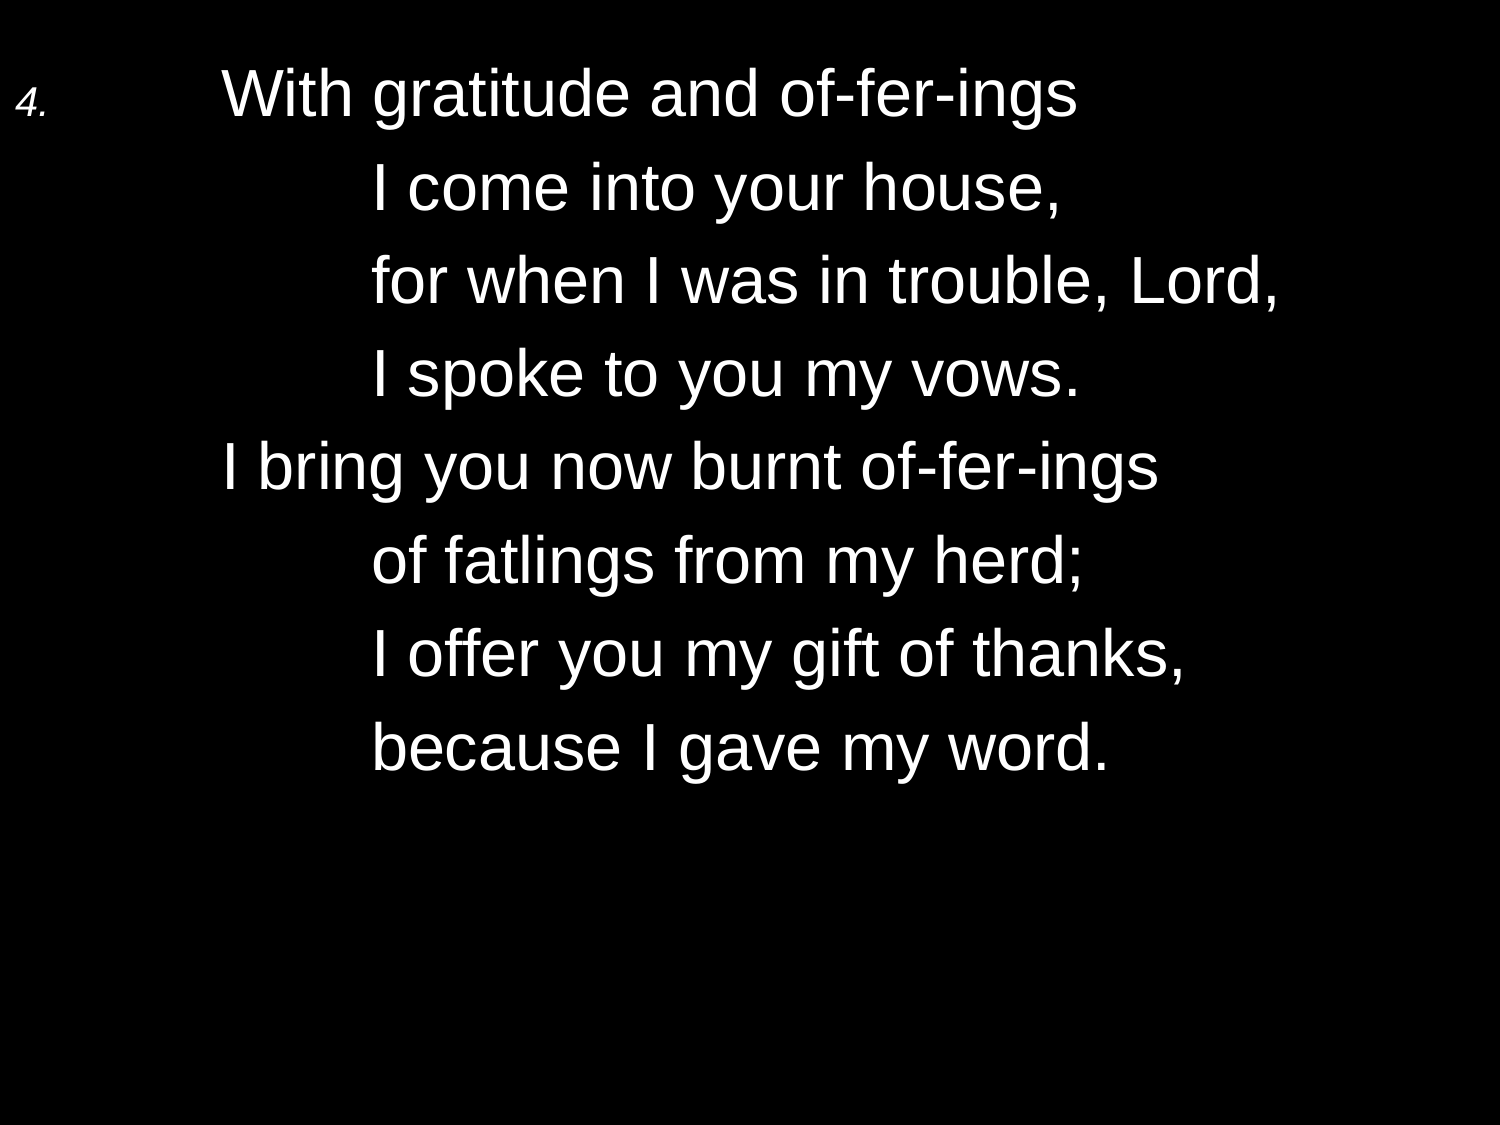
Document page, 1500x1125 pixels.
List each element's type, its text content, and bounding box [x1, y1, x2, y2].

list 4. With gratitude and of-fer-ings I come into your house, for when I was in trouble, Lord, I spoke to you my vows. I bring you now burnt of-fer-ings of fatlings from my herd; I offer you my gift of thanks, because I gave my word. [0, 42, 1500, 1047]
